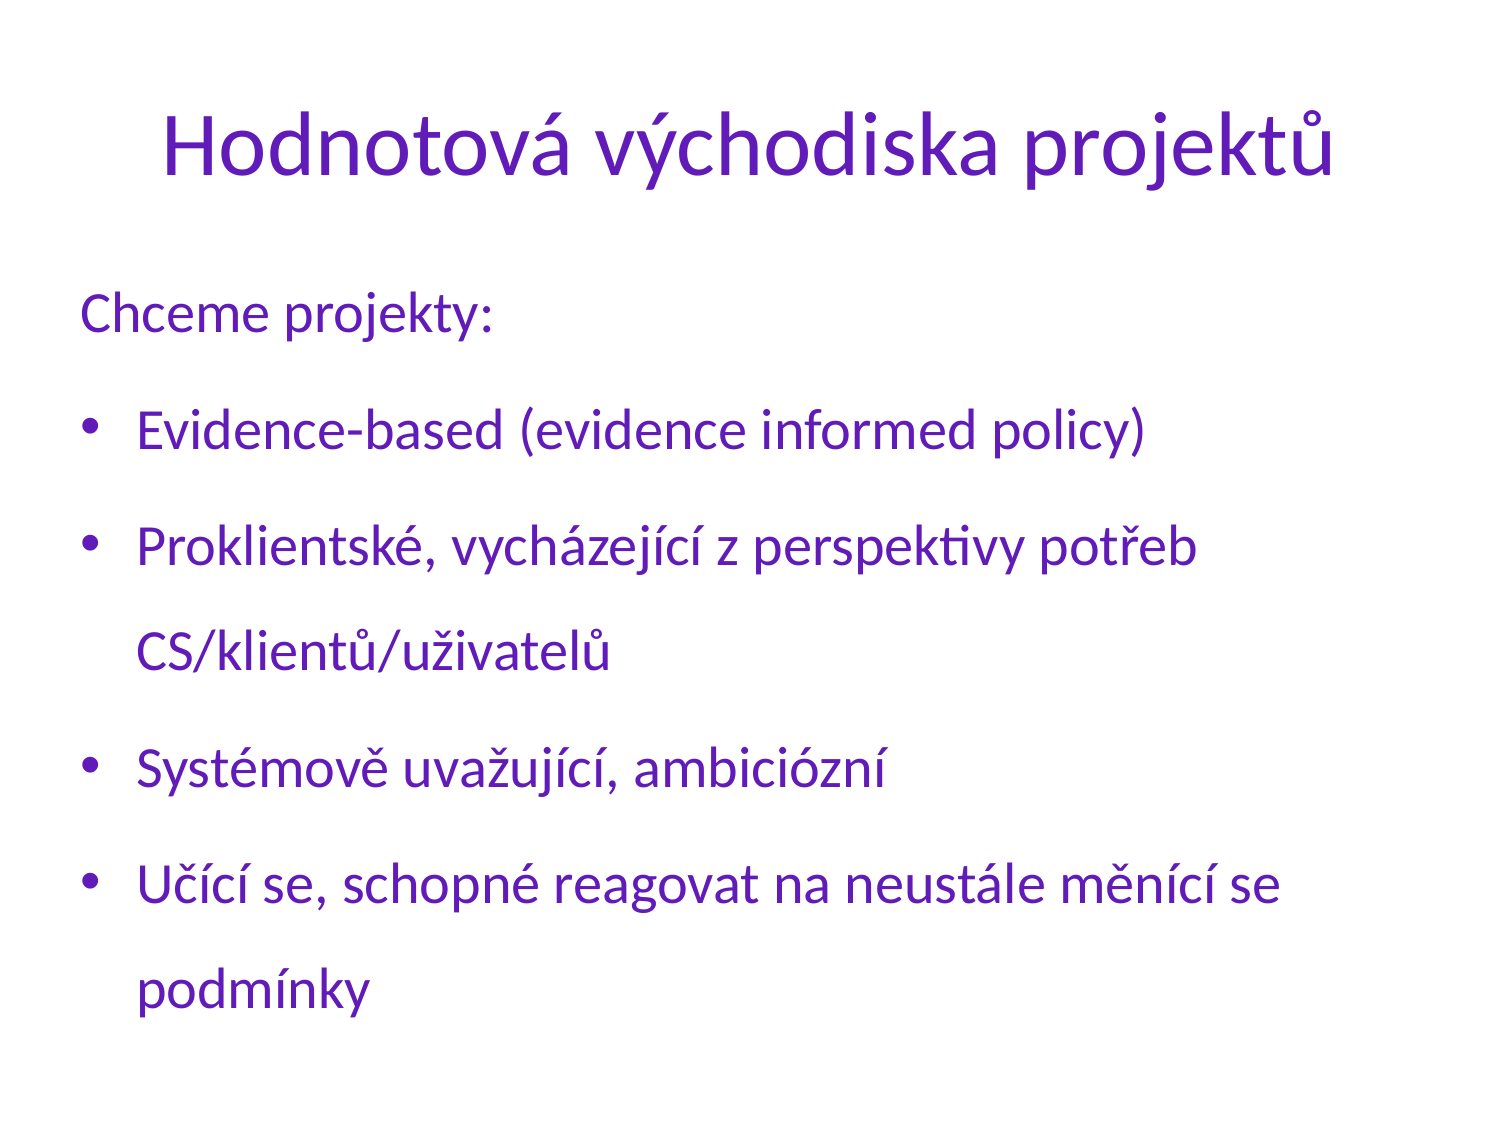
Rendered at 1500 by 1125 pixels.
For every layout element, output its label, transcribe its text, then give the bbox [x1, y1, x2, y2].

list Chceme projekty: Evidence-based (evidence informed policy) Proklientské, vycházející z perspektivy potřeb CS/klientů/uživatelů Systémově uvažující, ambiciózní Učící se, schopné reagovat na neustále měnící se podmínky [64, 231, 1415, 975]
title Hodnotová východiska projektů [75, 45, 1425, 233]
